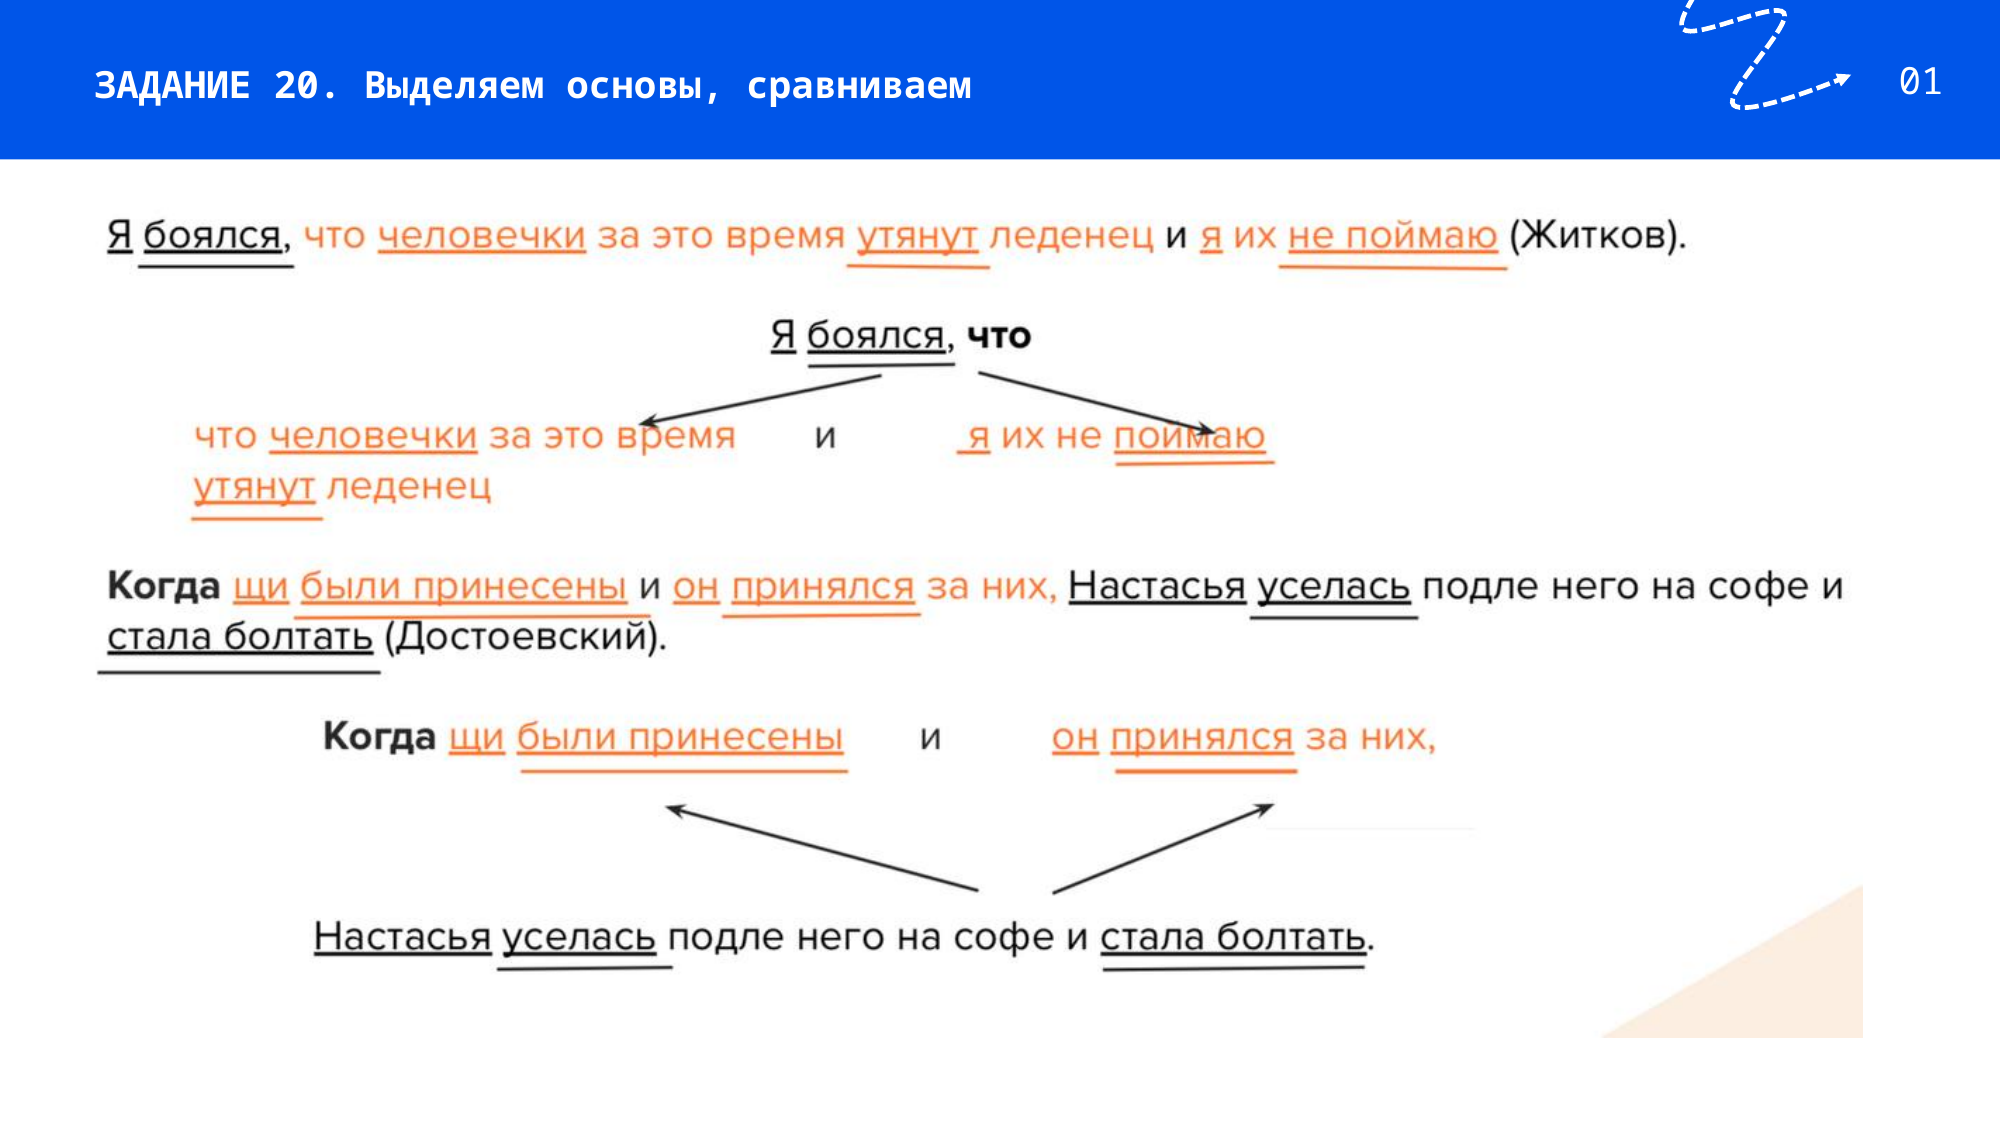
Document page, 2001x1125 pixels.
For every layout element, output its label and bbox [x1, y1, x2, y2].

picture [62, 197, 1864, 1038]
text_box [0, 0, 2000, 160]
